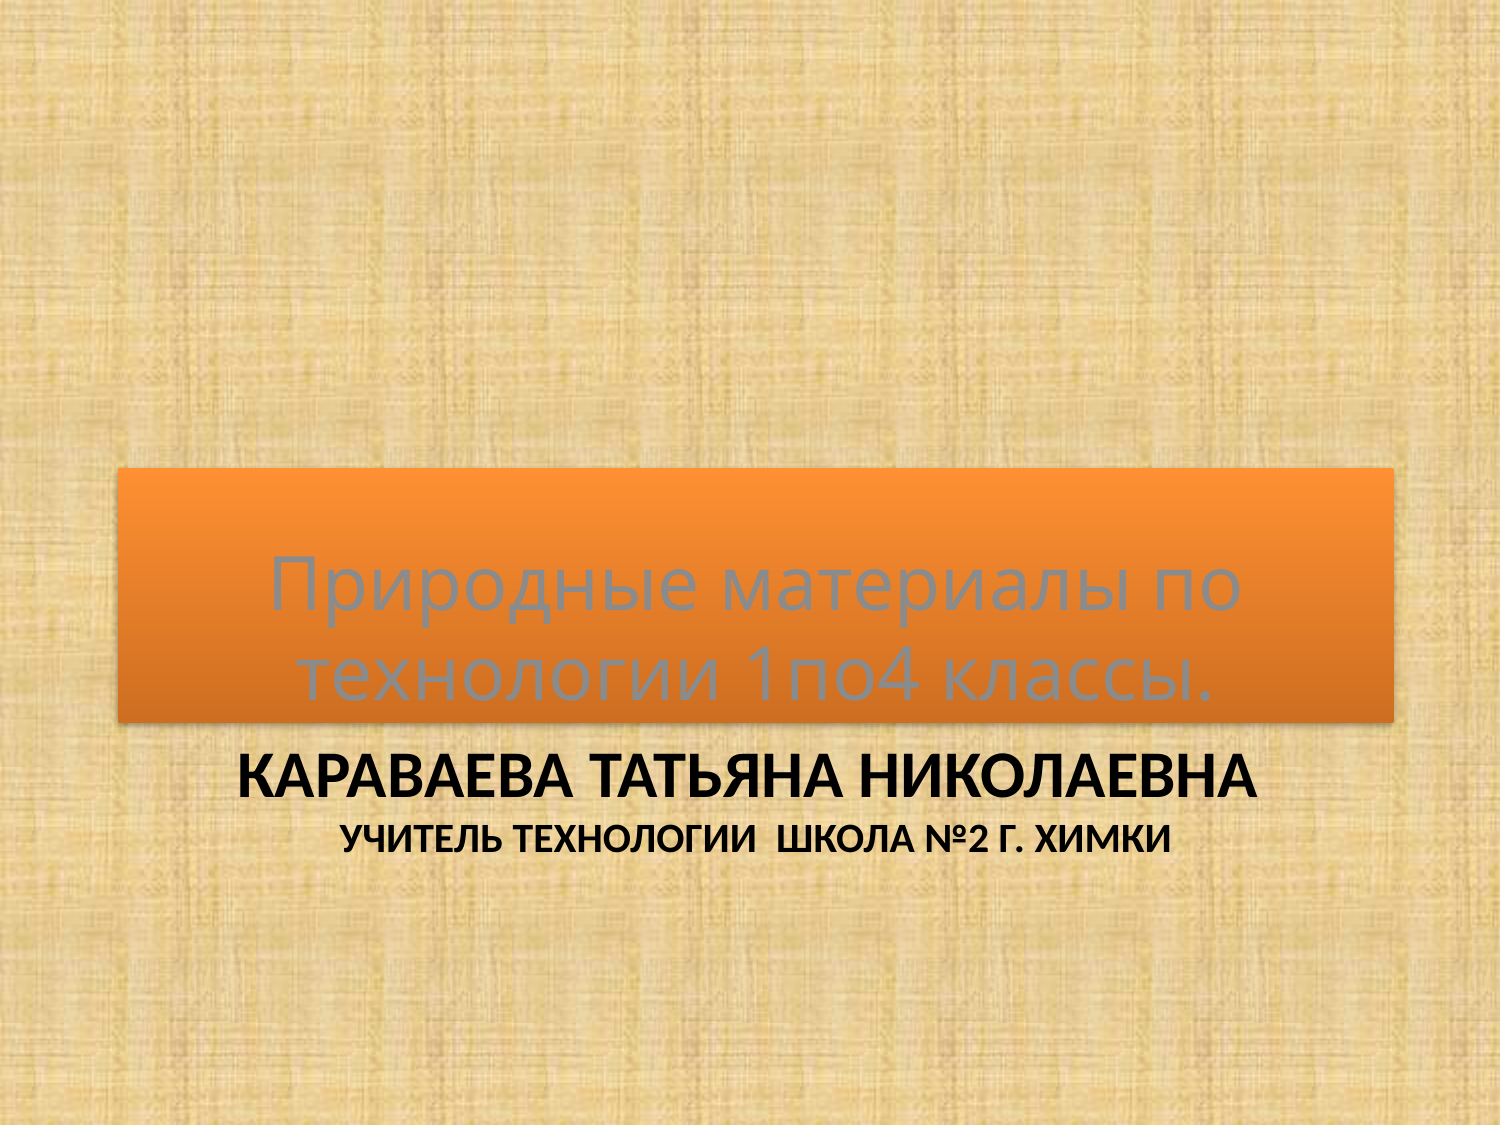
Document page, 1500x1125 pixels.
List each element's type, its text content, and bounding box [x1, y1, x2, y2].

list Природные материалы по технологии 1по4 классы. [118, 468, 1394, 723]
title Караваева Татьяна Николаевна учитель технологии Школа №2 г. Химки [118, 731, 1394, 947]
picture [0, 0, 1500, 1125]
